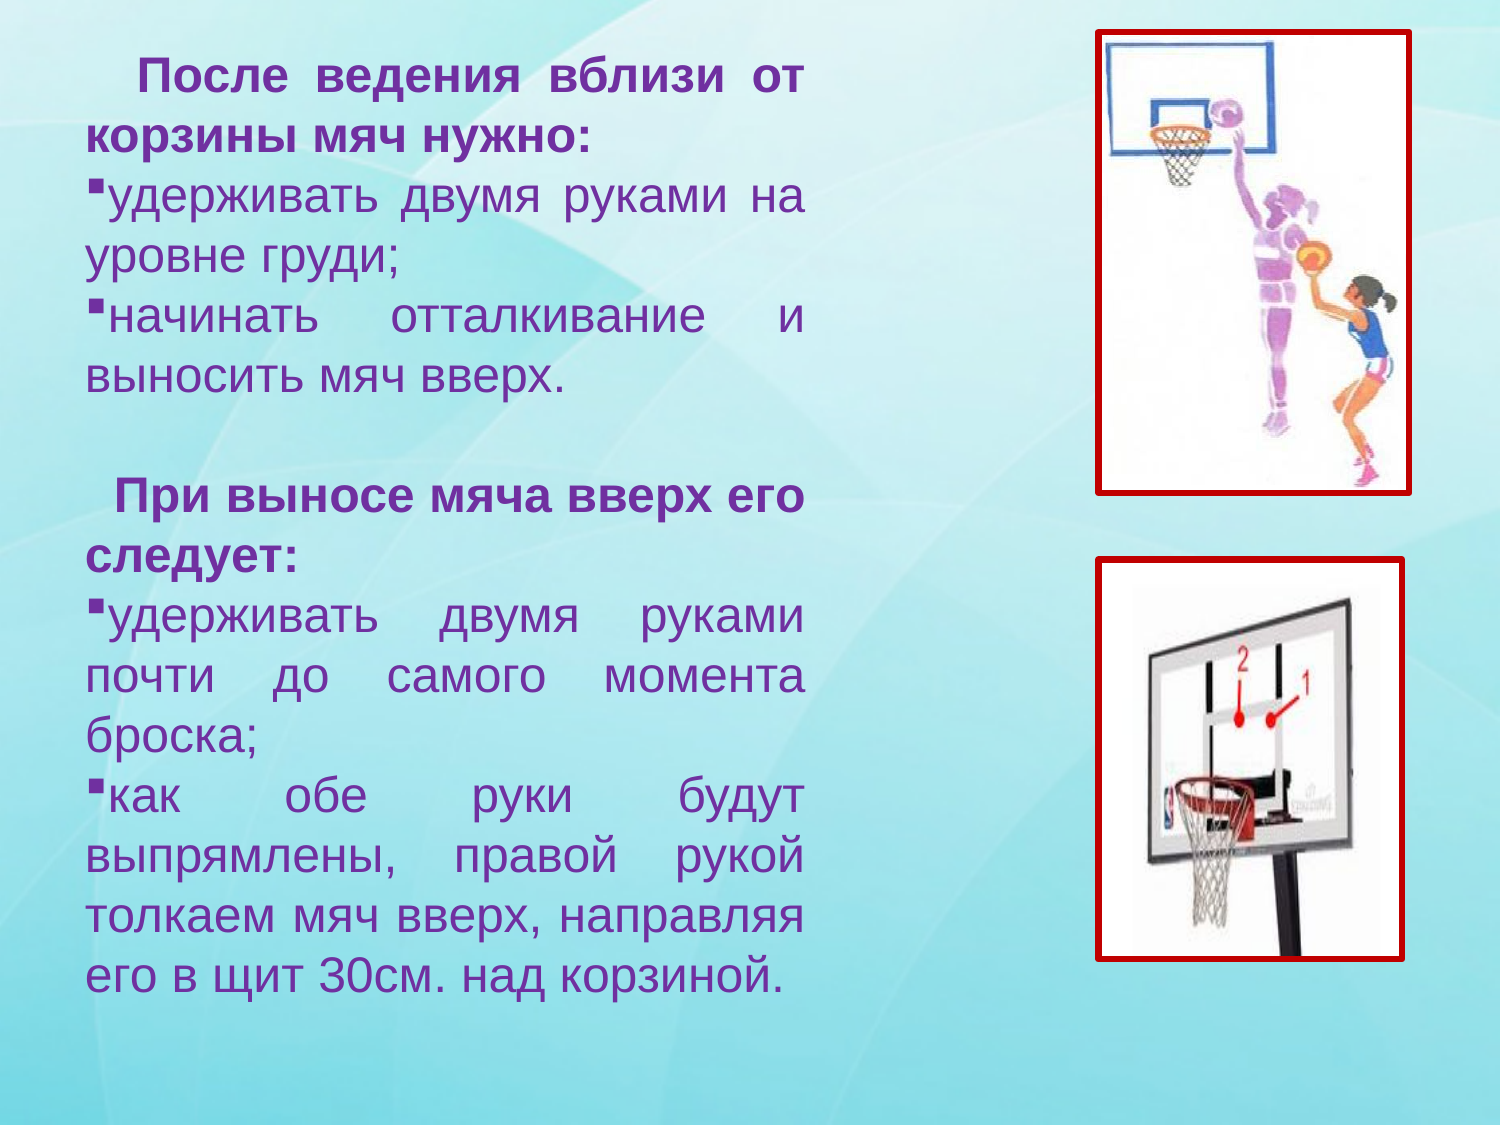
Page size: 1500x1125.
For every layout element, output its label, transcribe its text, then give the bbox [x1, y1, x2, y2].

text_box После ведения вблизи от корзины мяч нужно: удерживать двумя руками на уровне груди; начинать отталкивание и выносить мяч вверх. При выносе мяча вверх его следует: удерживать двумя руками почти до самого момента броска; как обе руки будут выпрямлены, правой рукой толкаем мяч вверх, направляя его в щит 30см. над корзиной. [70, 35, 821, 1010]
picture [0, 0, 1500, 1125]
